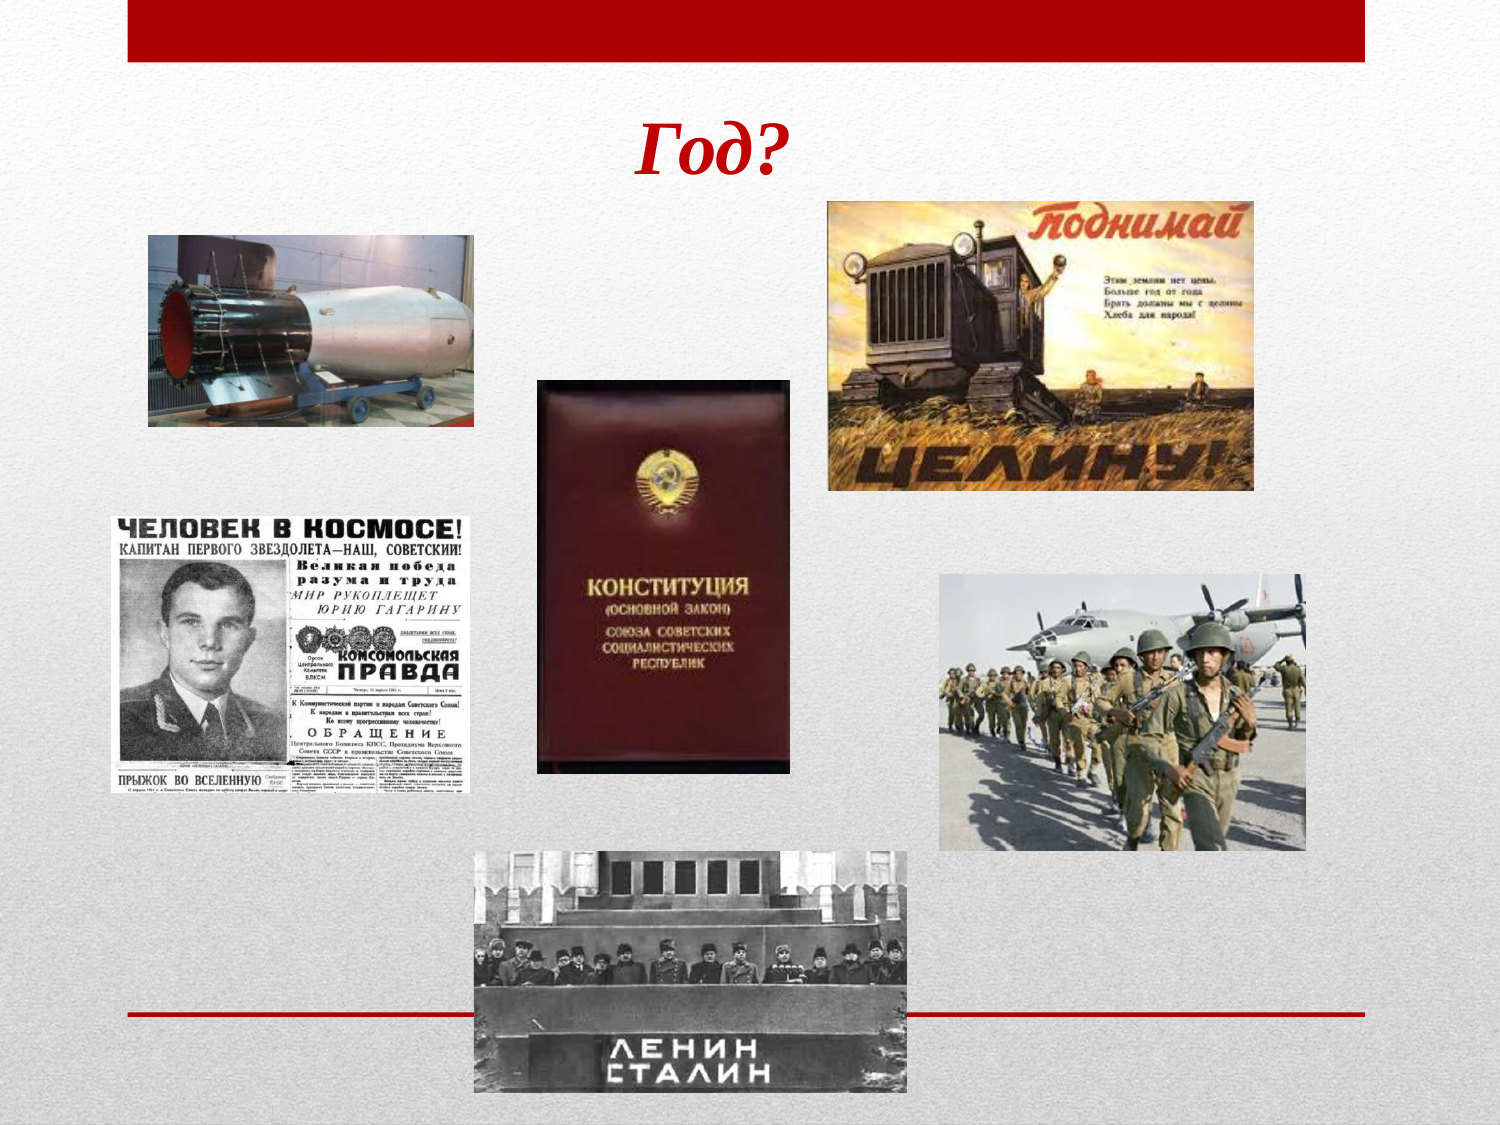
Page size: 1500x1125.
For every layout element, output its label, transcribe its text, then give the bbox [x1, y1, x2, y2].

picture [473, 850, 908, 1093]
picture [110, 515, 470, 794]
picture [938, 574, 1307, 852]
picture [148, 234, 475, 428]
title Год? [525, 90, 903, 198]
picture [536, 379, 791, 775]
picture [826, 200, 1255, 492]
